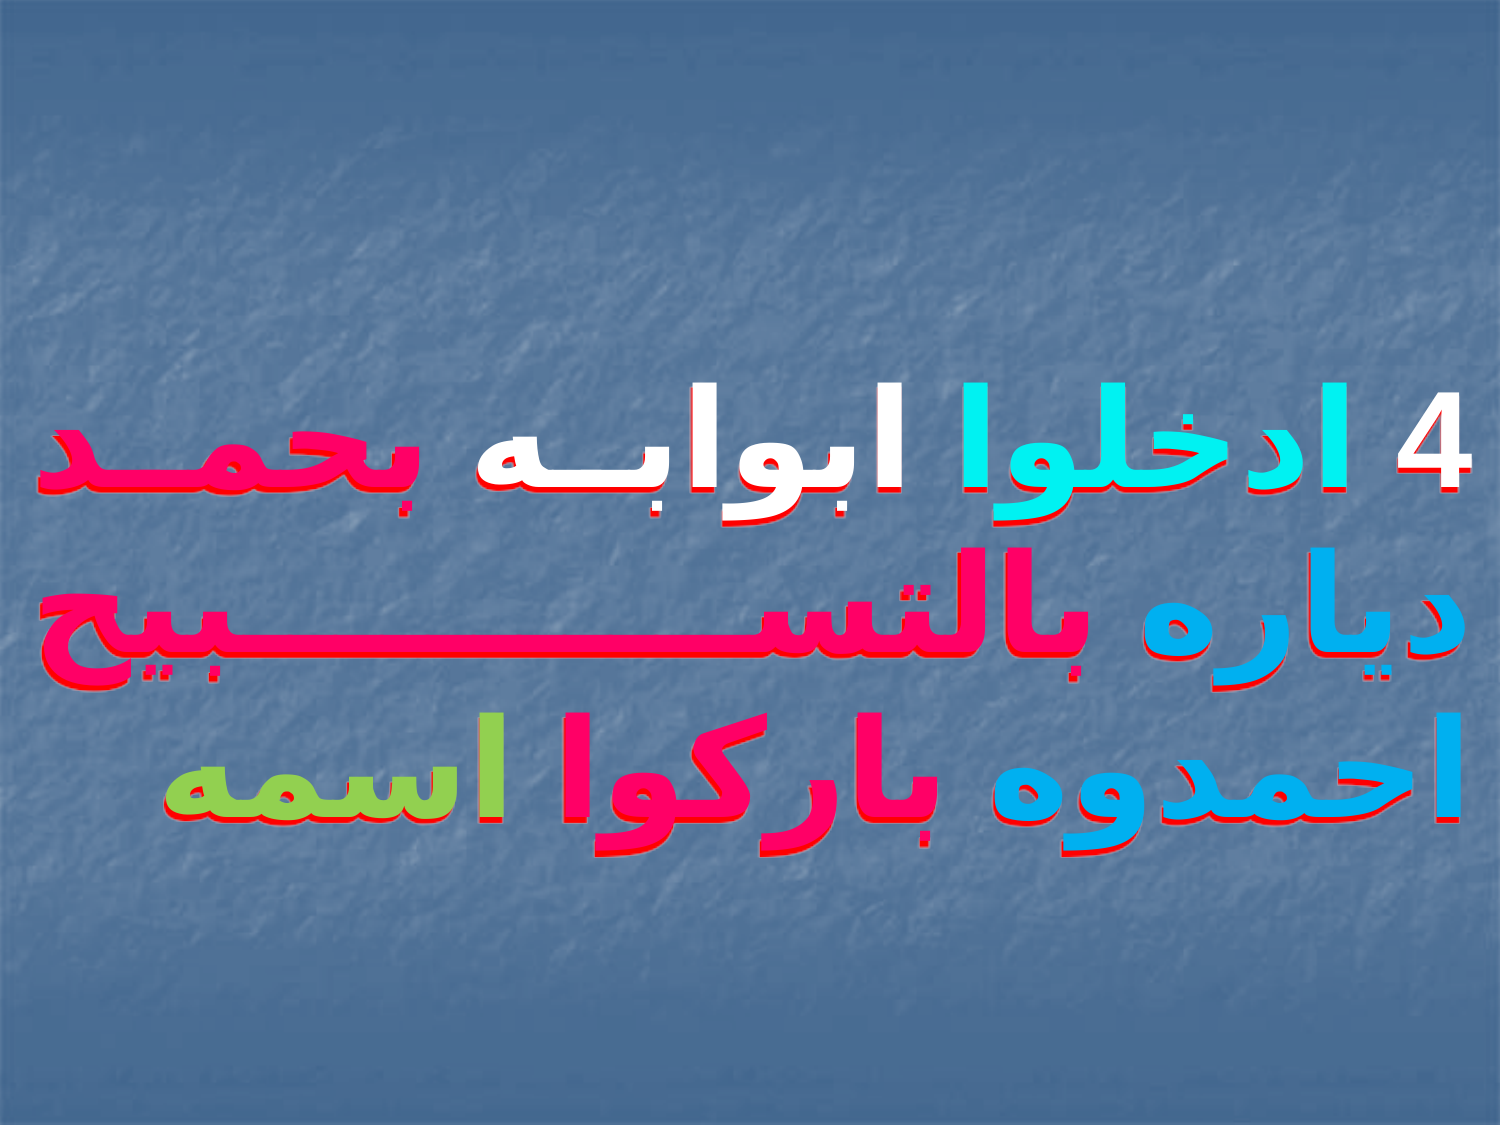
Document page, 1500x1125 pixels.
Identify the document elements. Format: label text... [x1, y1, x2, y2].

subtitle 4 ادخلوا ابوابه بحمد دياره بالتسبيح احمدوه باركوا اسمه [17, 342, 1489, 1125]
